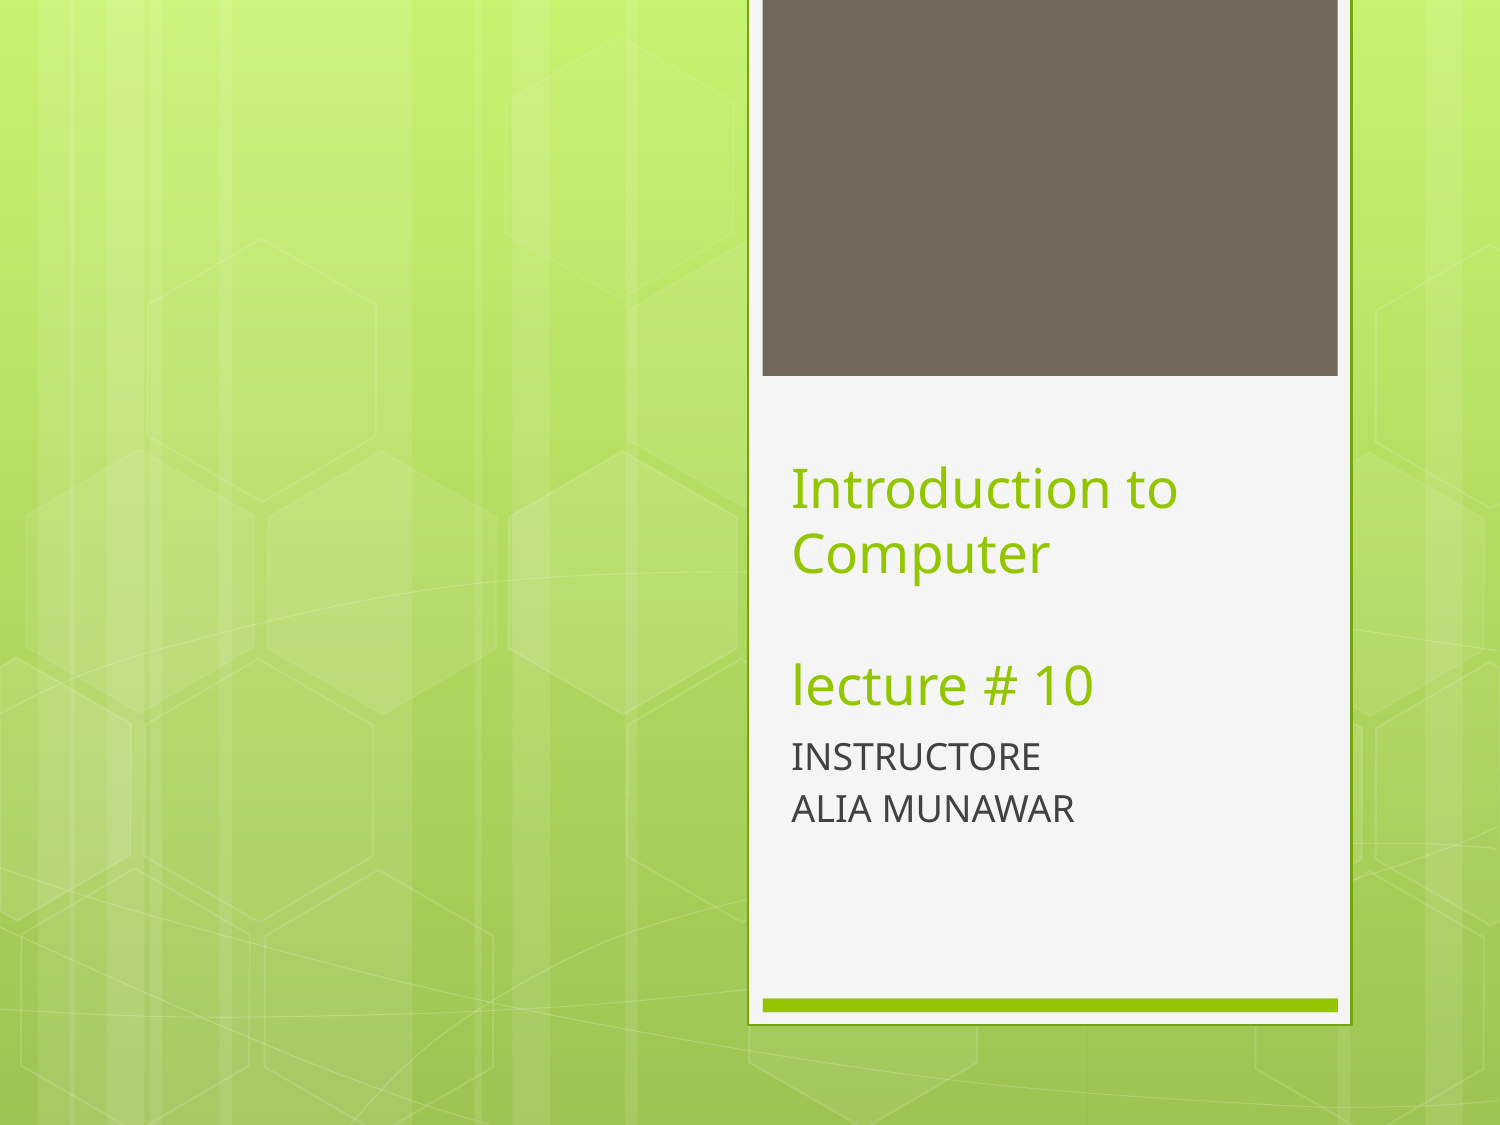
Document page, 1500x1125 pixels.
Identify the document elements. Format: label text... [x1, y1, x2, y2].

title Introduction to Computer lecture # 10 [776, 444, 1320, 724]
subtitle INSTRUCTORE ALIA MUNAWAR [776, 725, 1320, 933]
